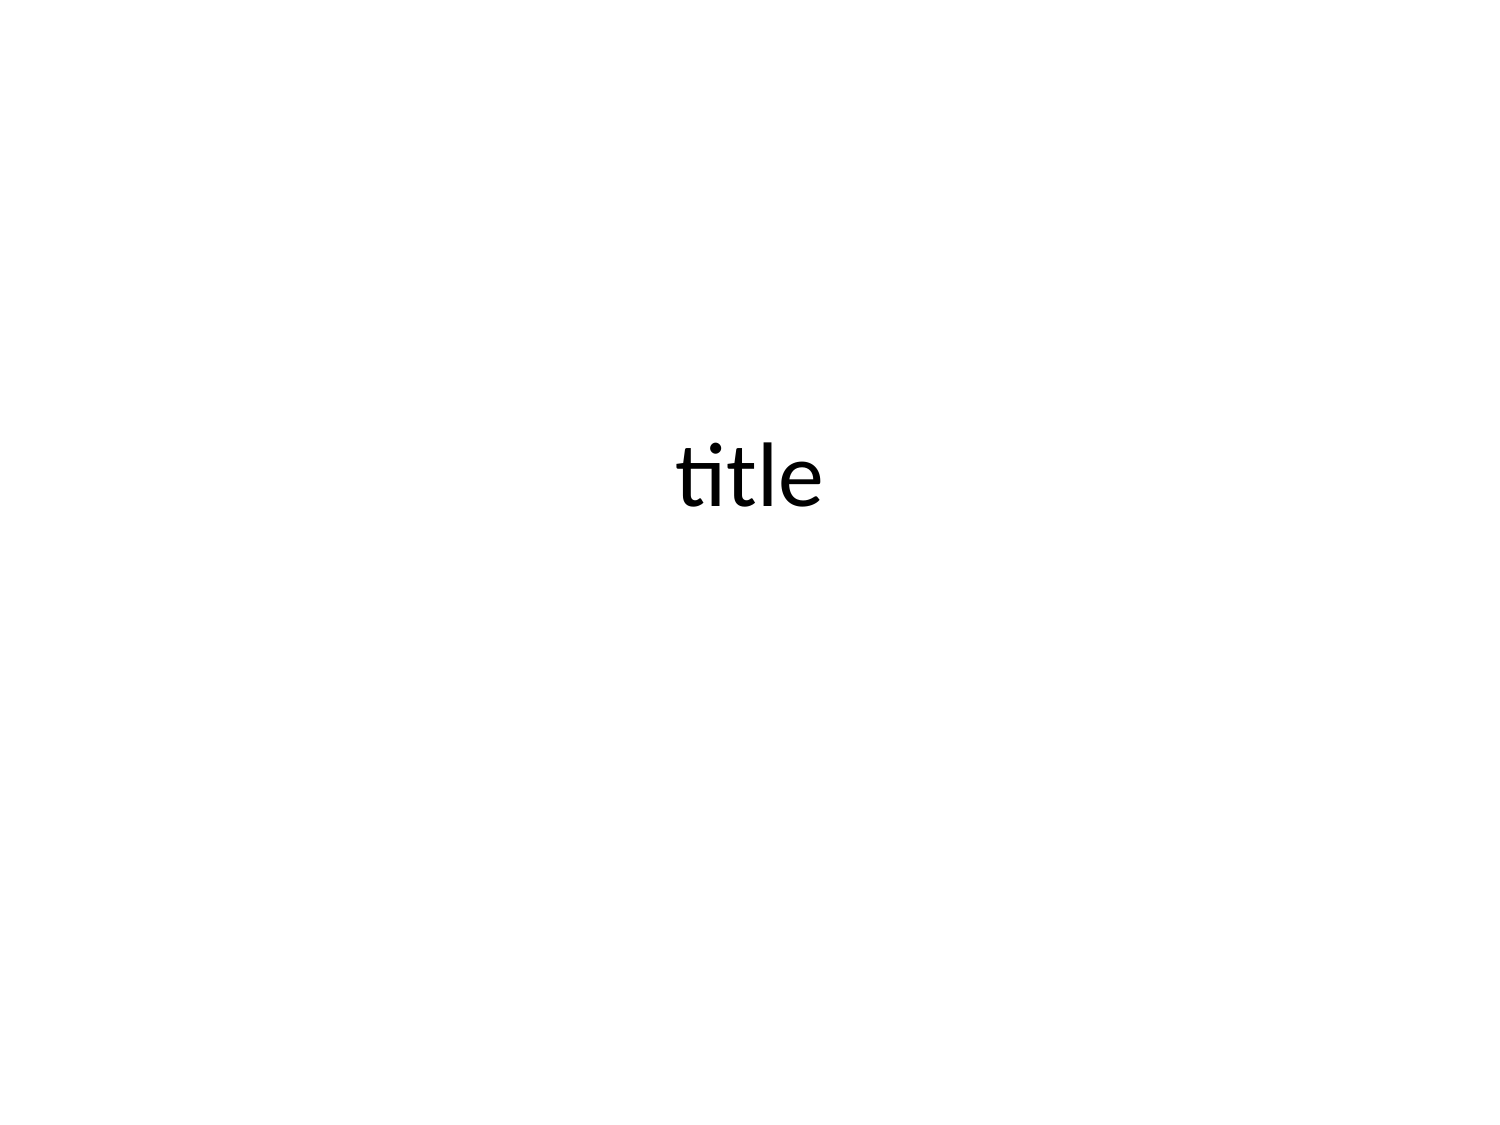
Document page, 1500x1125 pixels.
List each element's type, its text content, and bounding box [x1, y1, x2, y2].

title title [112, 349, 1388, 591]
